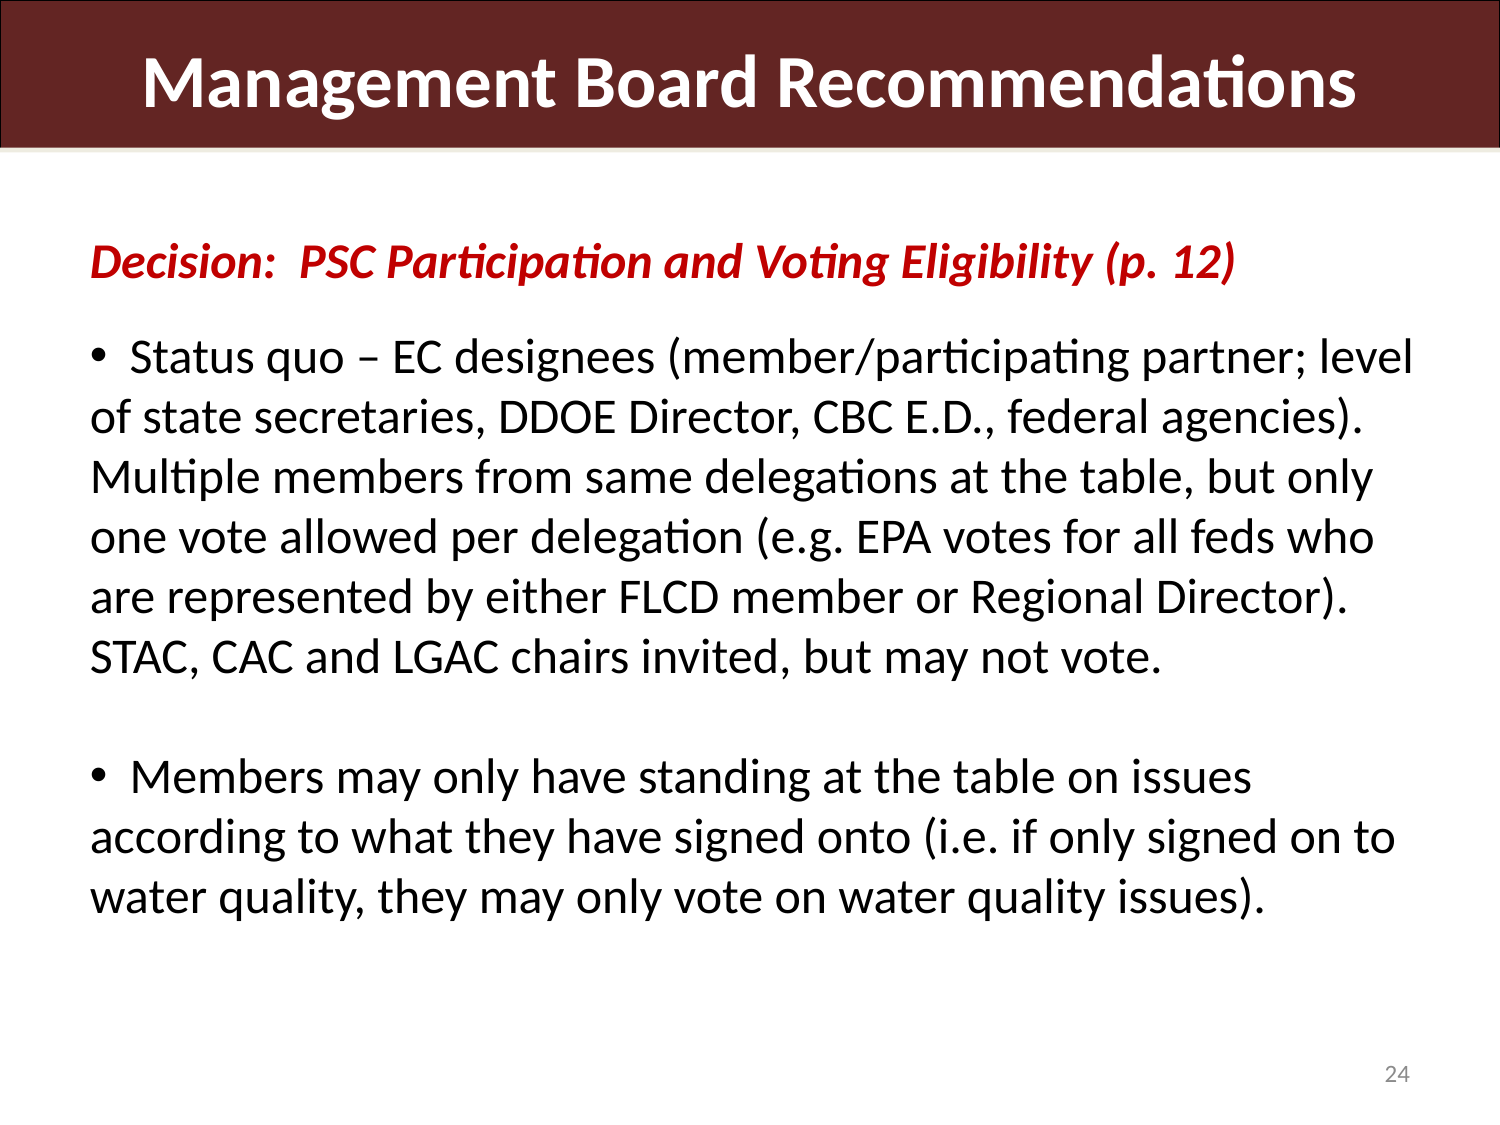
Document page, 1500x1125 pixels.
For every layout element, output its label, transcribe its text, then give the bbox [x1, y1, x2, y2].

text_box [0, 0, 1500, 151]
text_box Decision: PSC Participation and Voting Eligibility (p. 12) Status quo – EC designees (member/participating partner; level of state secretaries, DDOE Director, CBC E.D., federal agencies). Multiple members from same delegations at the table, but only one vote allowed per delegation (e.g. EPA votes for all feds who are represented by either FLCD member or Regional Director). STAC, CAC and LGAC chairs invited, but may not vote. Members may only have standing at the table on issues according to what they have signed onto (i.e. if only signed on to water quality, they may only vote on water quality issues). [74, 191, 1438, 1042]
slide_number 24 [1074, 1042, 1425, 1103]
